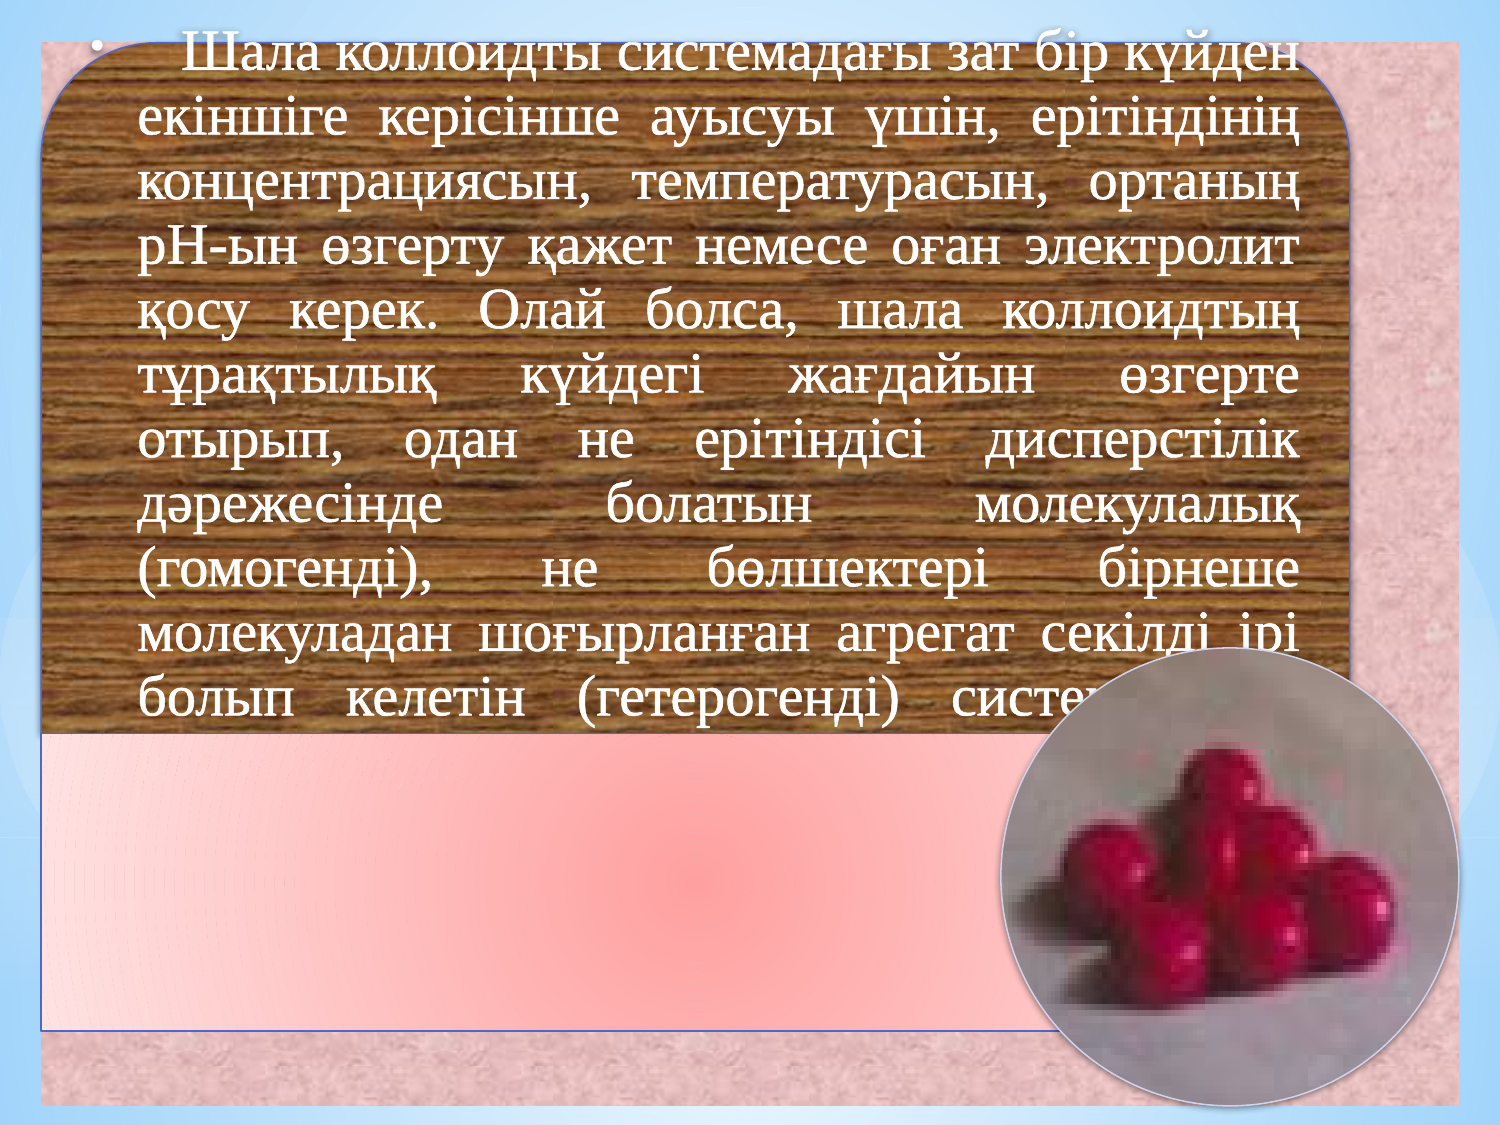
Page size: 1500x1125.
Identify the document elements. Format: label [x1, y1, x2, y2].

list [40, 42, 1460, 1107]
